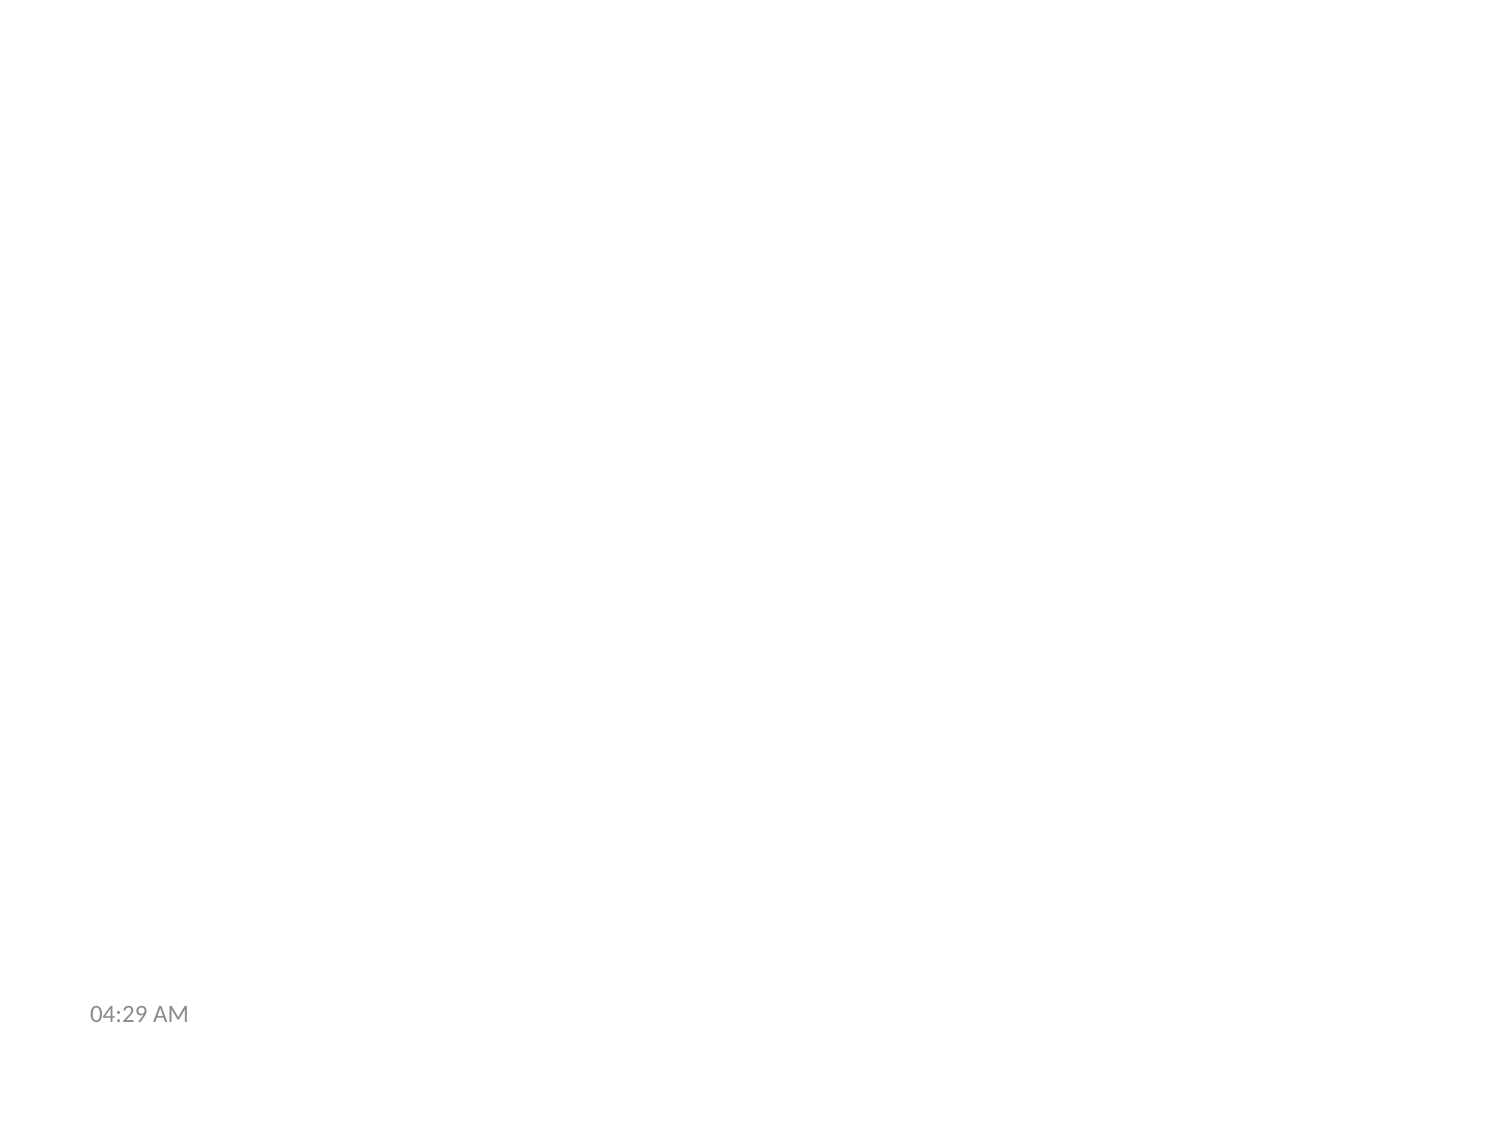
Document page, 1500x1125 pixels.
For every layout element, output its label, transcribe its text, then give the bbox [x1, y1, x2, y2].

text_box 3:35 PM [75, 982, 425, 1043]
